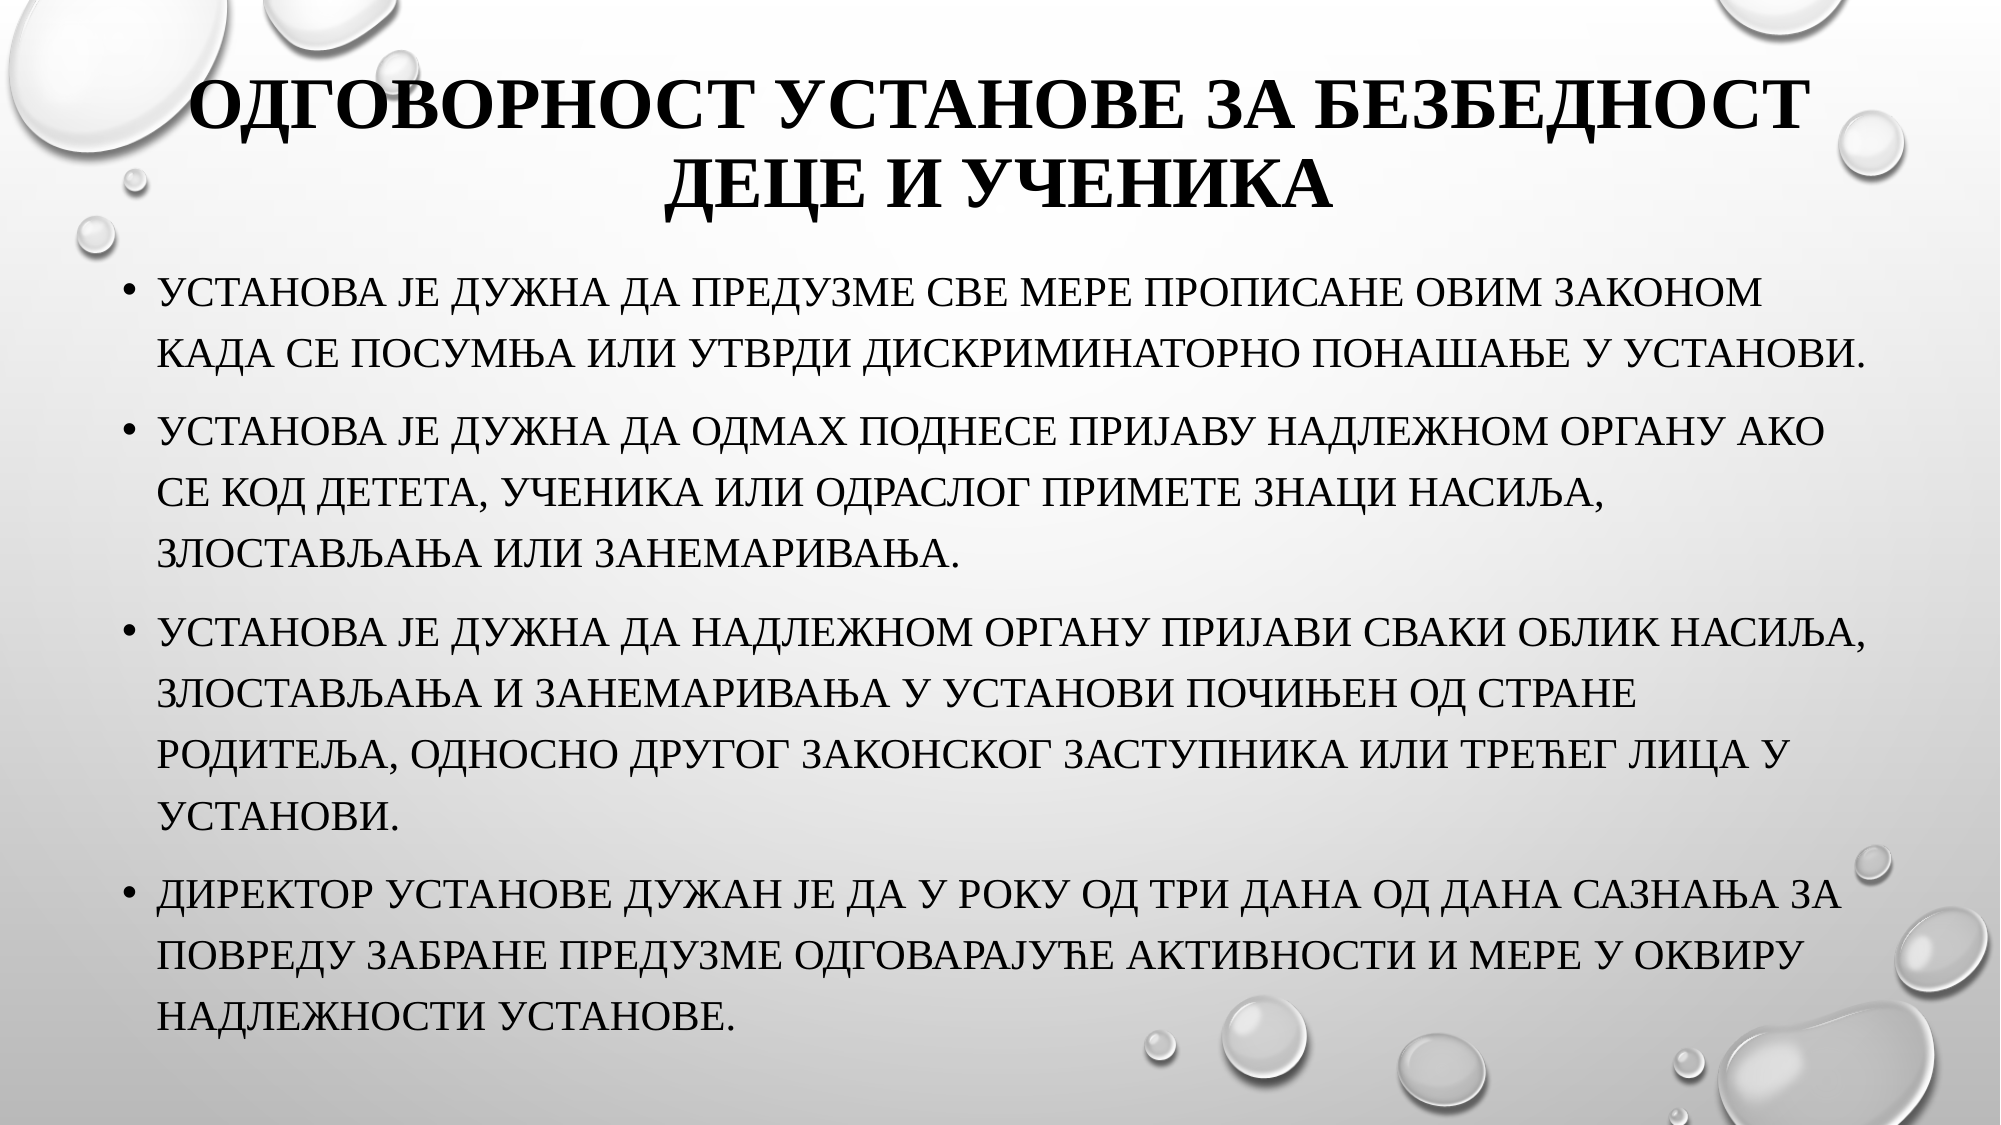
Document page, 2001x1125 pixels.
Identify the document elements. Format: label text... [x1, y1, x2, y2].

list установа је дужна да предузме све мере прописане овим законом када се посумња или утврди дискриминаторно понашање у установи. Установа је дужна да одмах поднесе пријаву надлежном органу ако се код детета, ученика или одраслог примете знаци насиља, злостављања или занемаривања. Установа је дужна да надлежном органу пријави сваки облик насиља, злостављања и занемаривања у установи почињен од стране родитеља, односно другог законског заступника или трећег лица у установи. Директор установе дужан је да у року од три дана од дана сазнања за повреду забране предузме одговарајуће активности и мере у оквиру надлежности установе. [107, 245, 1885, 1102]
title Одговорност установе за безбедност деце и ученика [149, 58, 1851, 231]
picture [0, 0, 2000, 1125]
